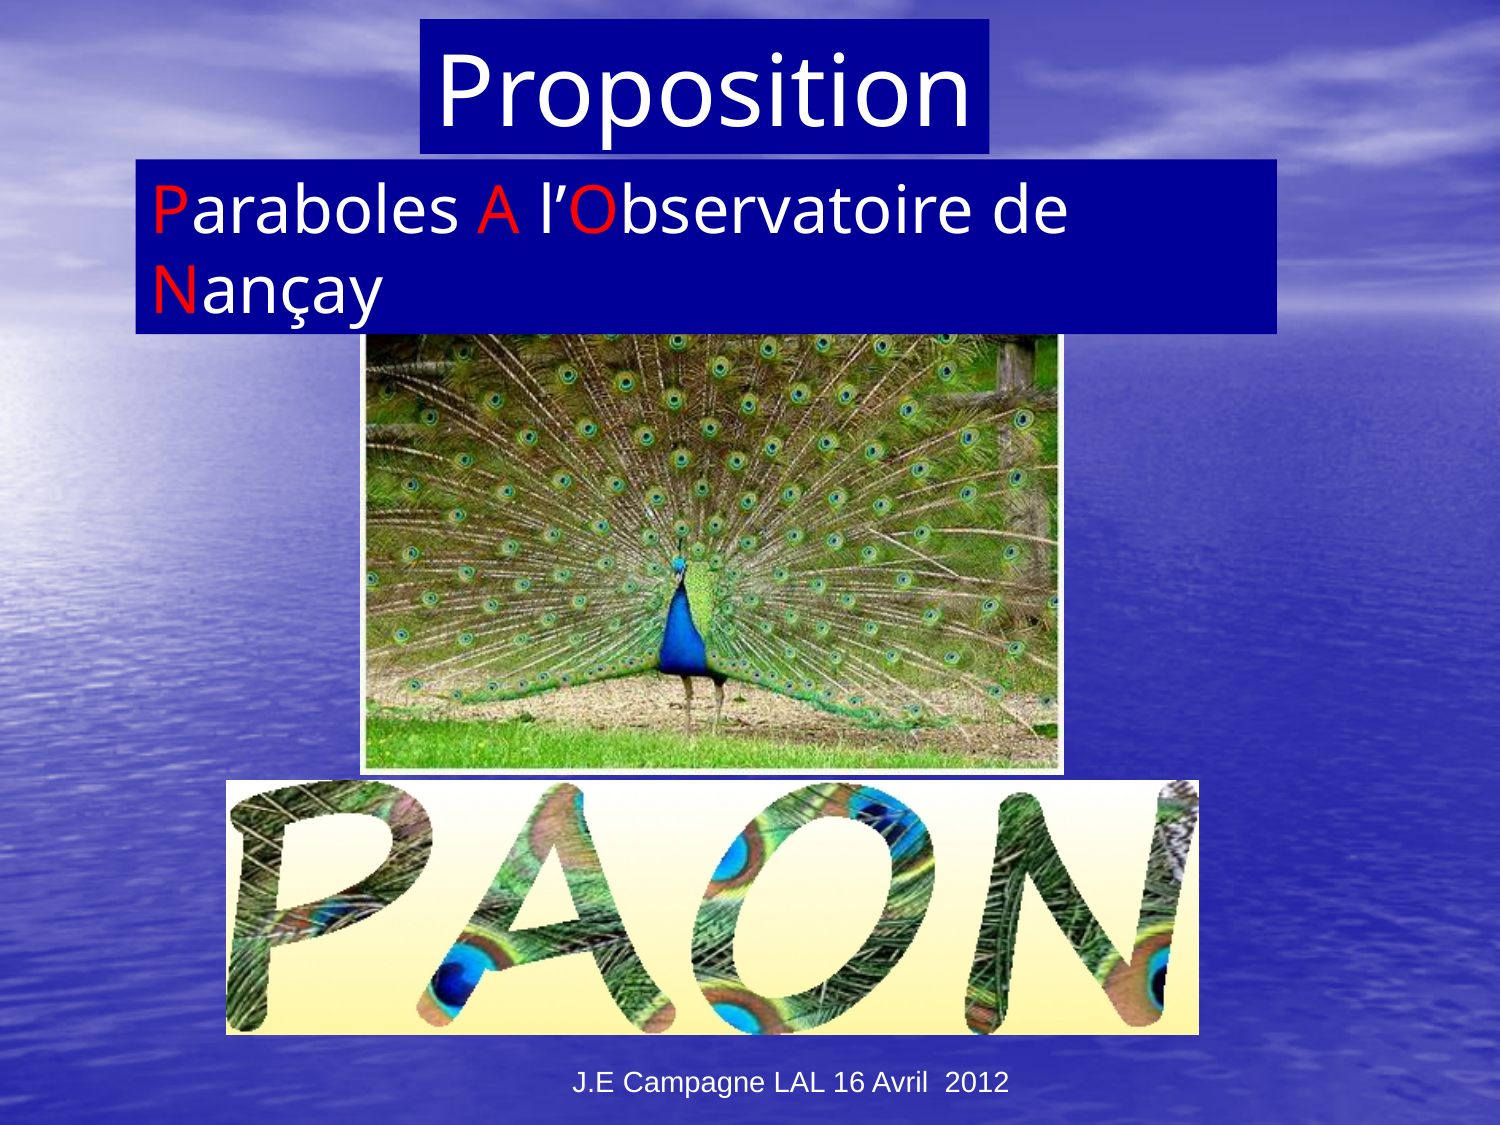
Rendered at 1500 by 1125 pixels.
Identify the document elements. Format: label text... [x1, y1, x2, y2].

footer J.E Campagne LAL 16 Avril 2012 [418, 1043, 1164, 1107]
text_box Paraboles A l’Observatoire de Nançay [135, 159, 1277, 335]
picture [359, 266, 1064, 776]
text_box Proposition [419, 19, 990, 154]
picture [226, 780, 1199, 1036]
